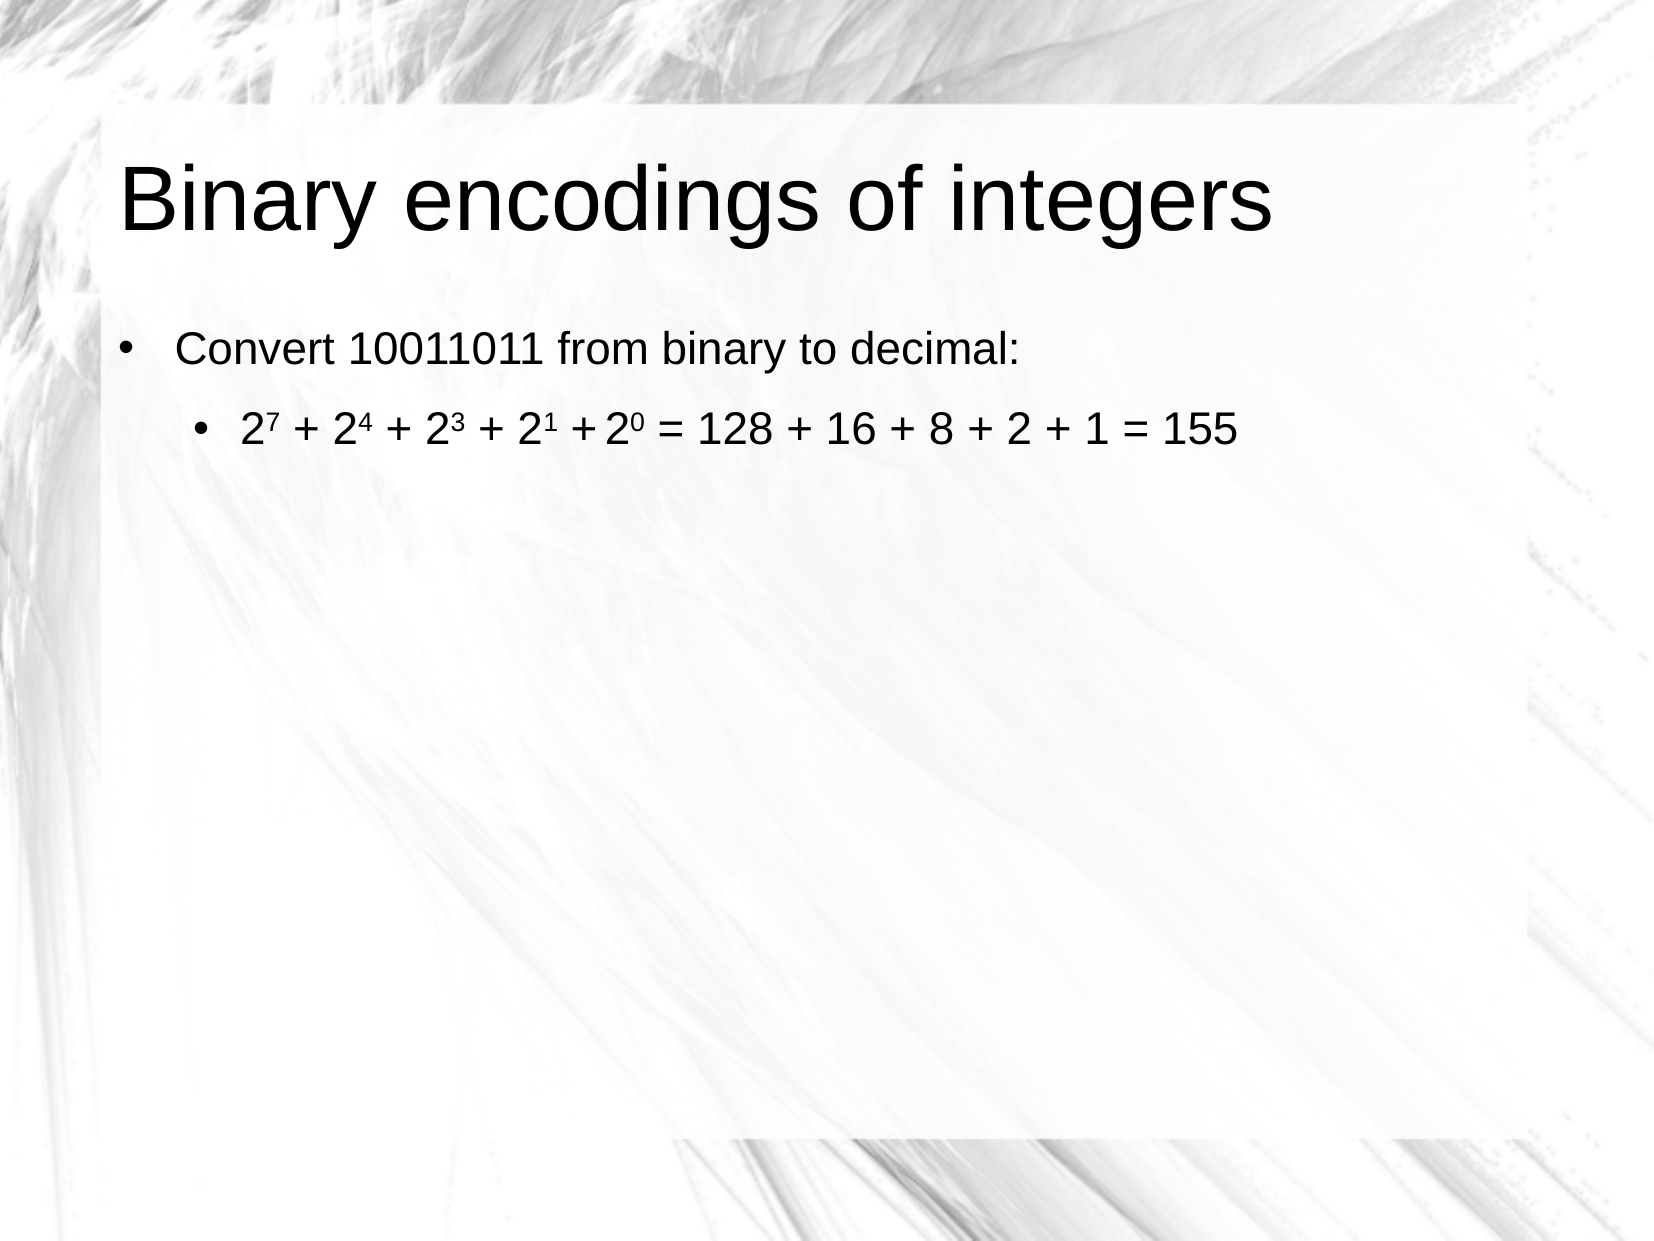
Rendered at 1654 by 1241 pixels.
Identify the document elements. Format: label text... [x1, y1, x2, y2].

title Binary encodings of integers [118, 93, 1506, 299]
list Convert 10011011 from binary to decimal: 27 + 24 + 23 + 21 + 20 = 128 + 16 + 8 + 2 + 1 = 155 [118, 319, 1571, 1109]
picture [0, 0, 1654, 1241]
